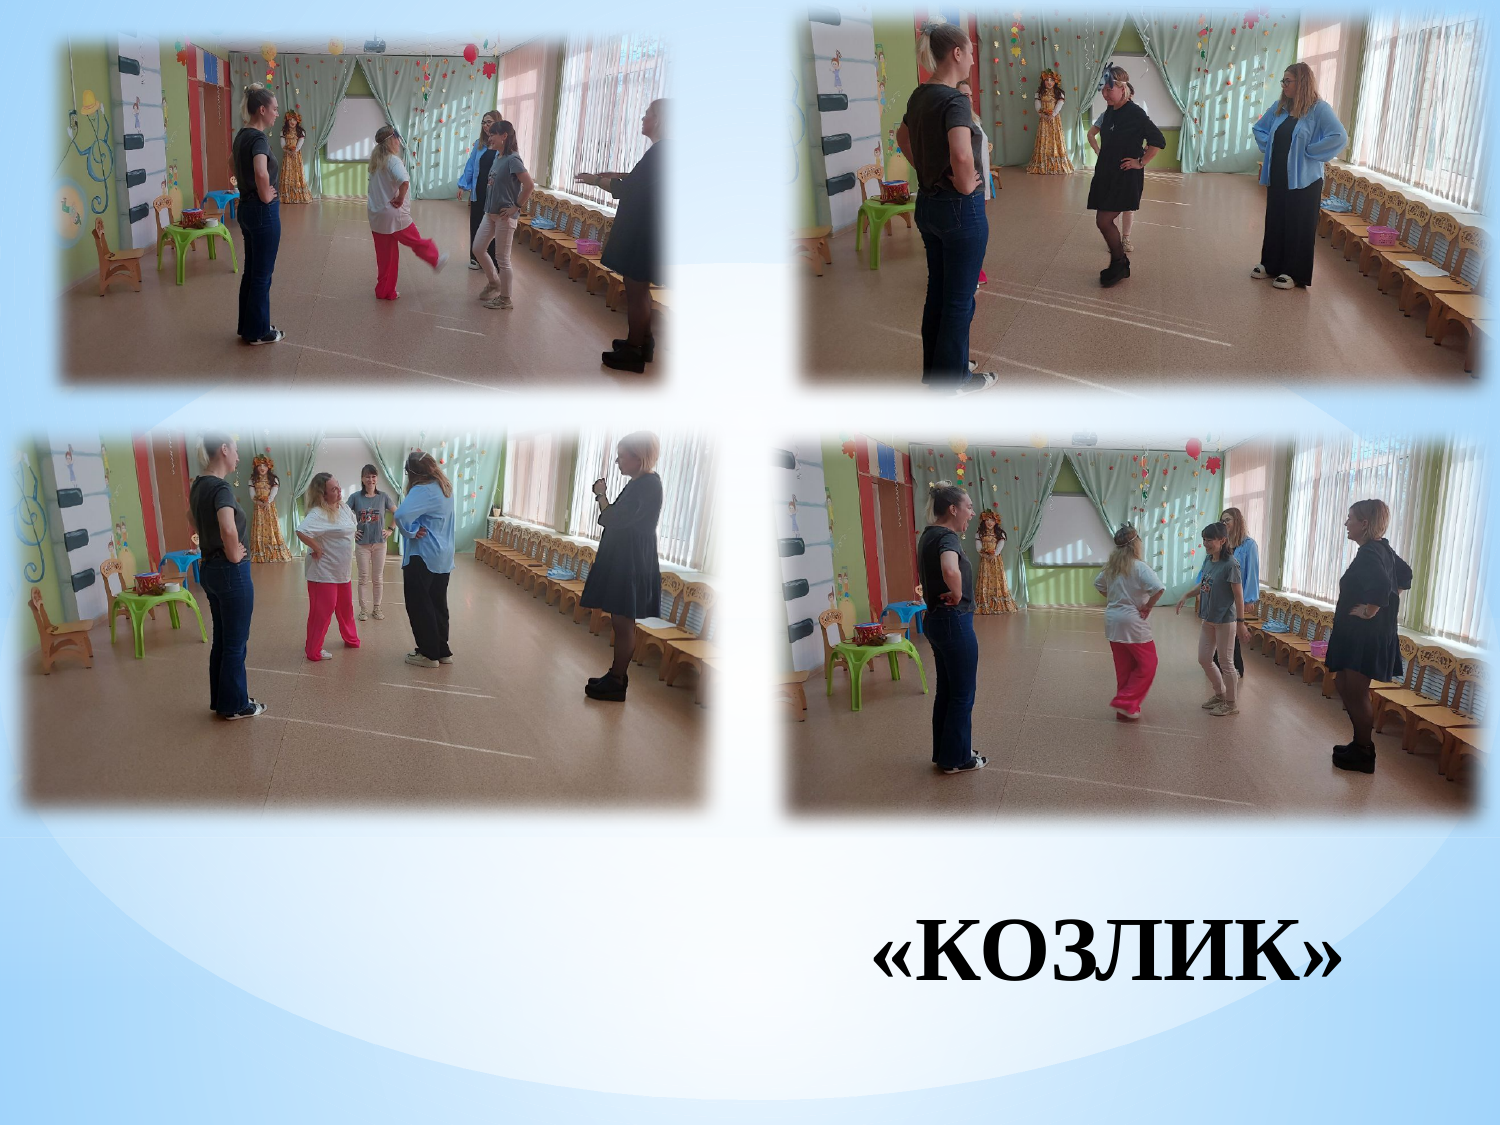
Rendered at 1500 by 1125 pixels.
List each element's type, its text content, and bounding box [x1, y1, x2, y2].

title «КОЗЛИК» [294, 881, 1363, 1047]
picture [764, 424, 1499, 839]
picture [779, 0, 1500, 407]
picture [0, 420, 727, 831]
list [41, 25, 680, 404]
